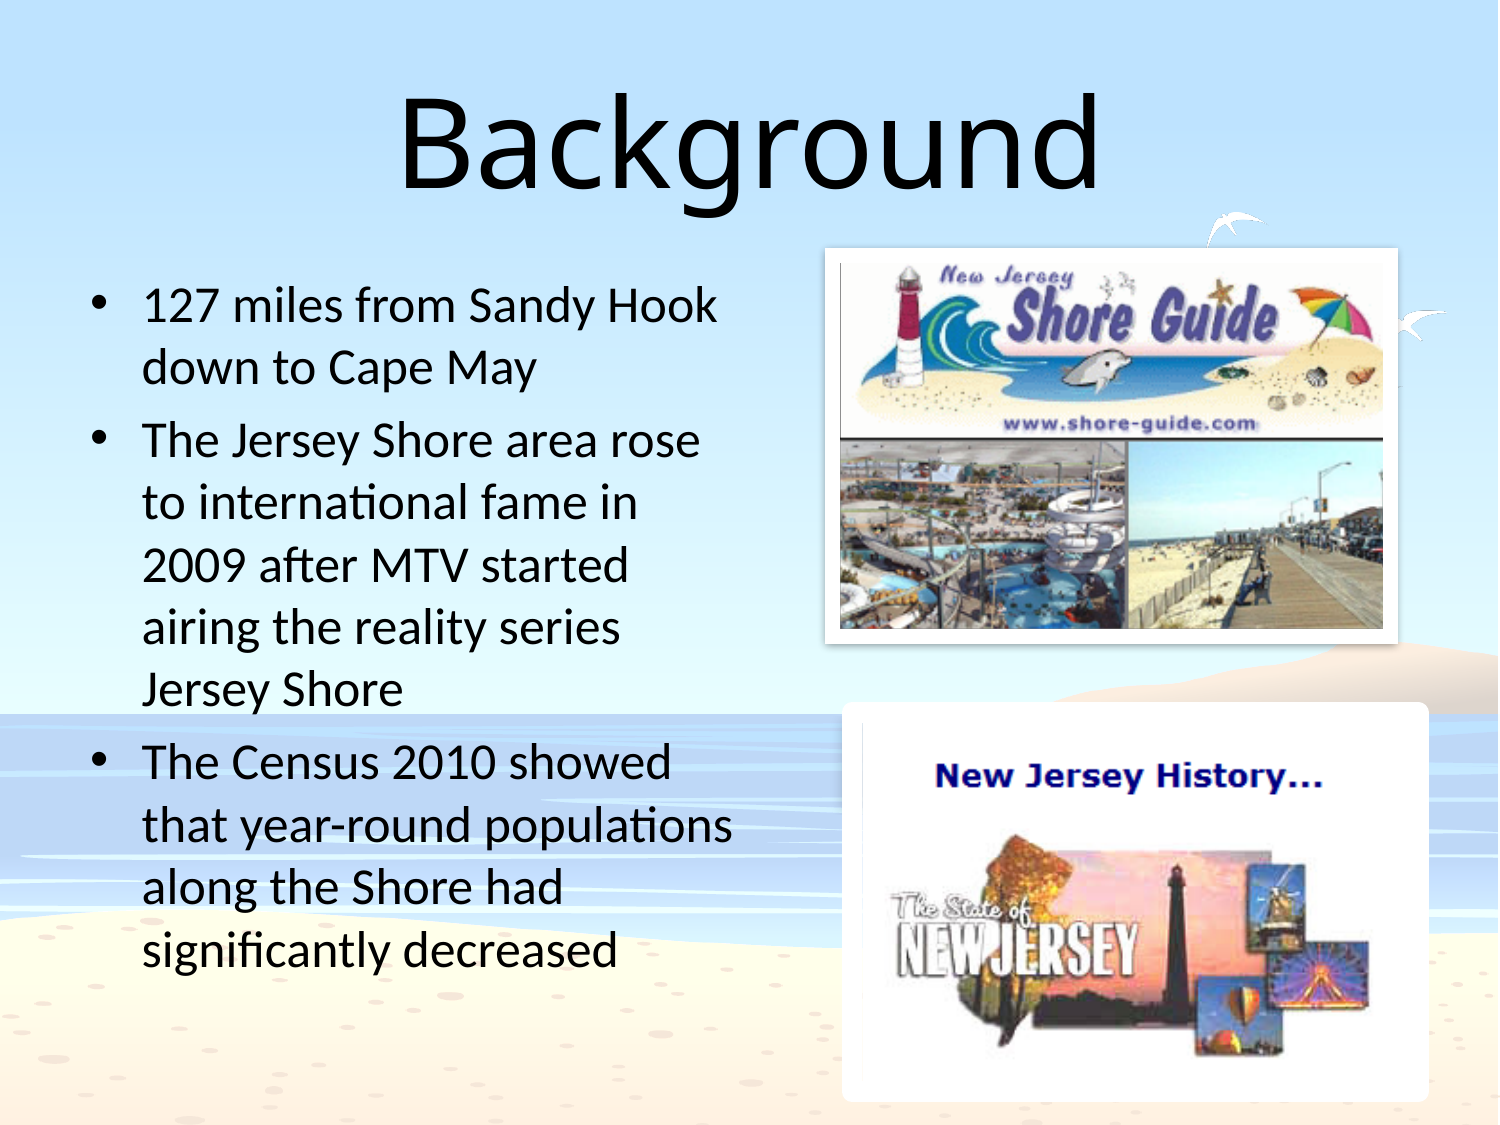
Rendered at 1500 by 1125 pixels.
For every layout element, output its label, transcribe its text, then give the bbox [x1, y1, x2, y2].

picture [862, 722, 1409, 1082]
list 127 miles from Sandy Hook down to Cape May The Jersey Shore area rose to international fame in 2009 after MTV started airing the reality series Jersey Shore The Census 2010 showed that year-round populations along the Shore had significantly decreased [75, 262, 753, 1053]
picture [1066, 212, 1447, 463]
title Background [75, 45, 1425, 233]
picture [839, 262, 1384, 630]
